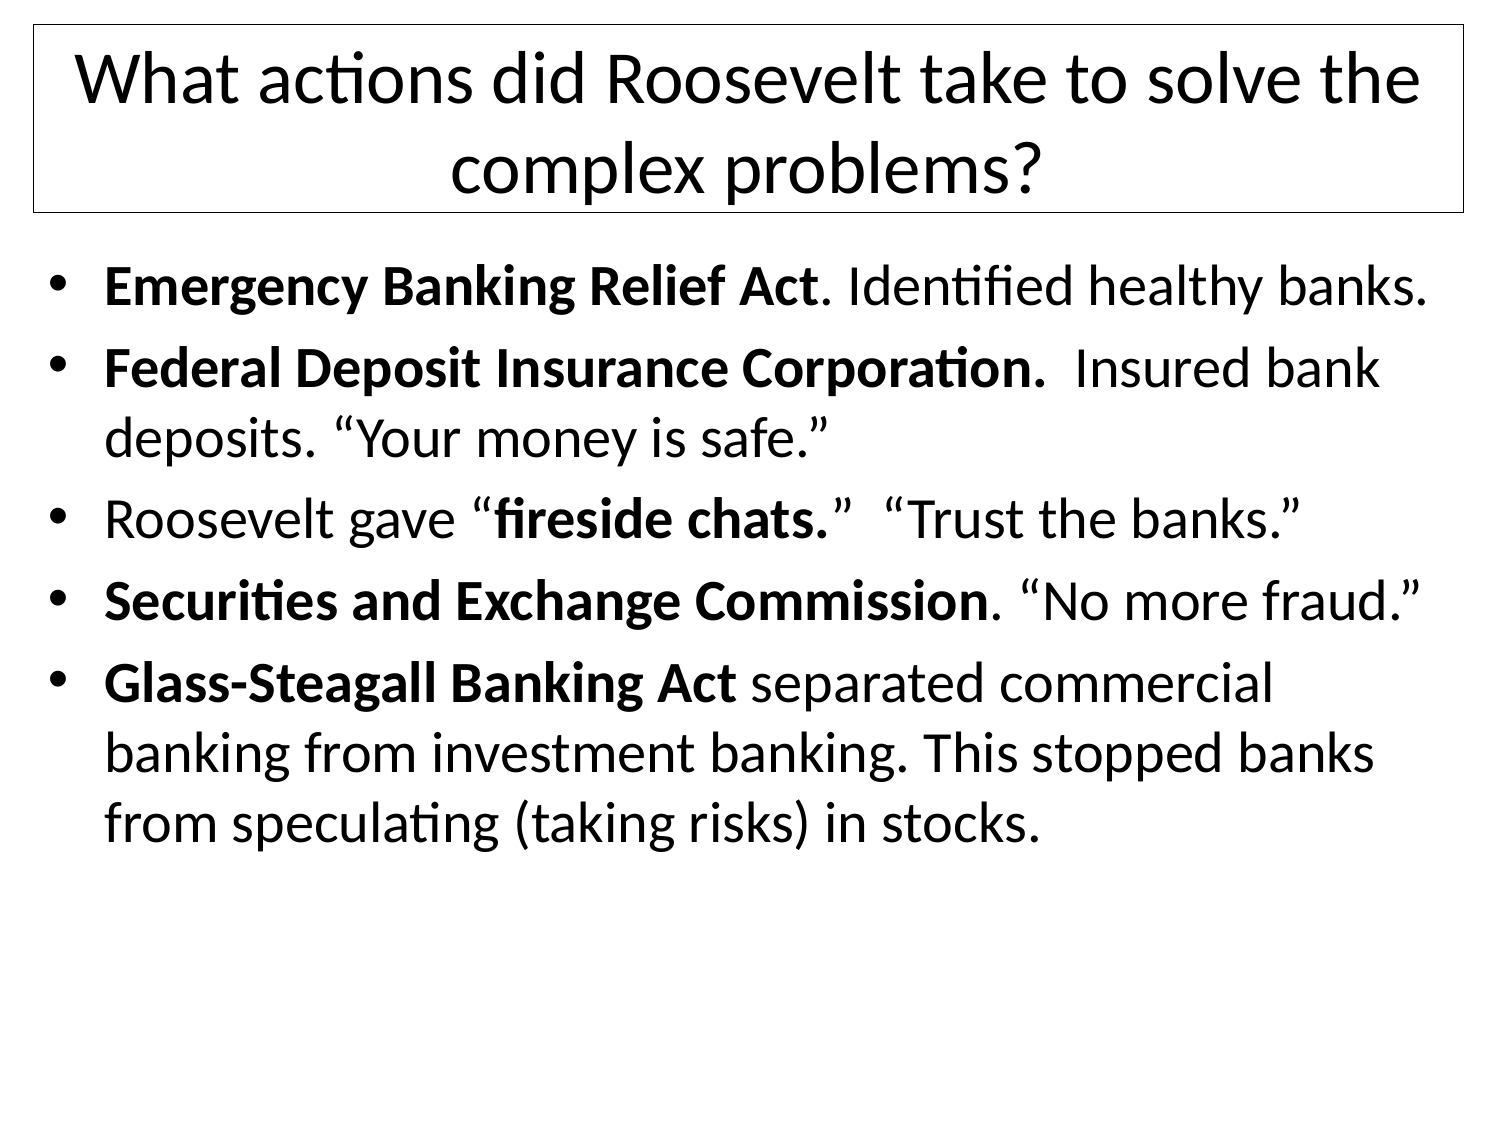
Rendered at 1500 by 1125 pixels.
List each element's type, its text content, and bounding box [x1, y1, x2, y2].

title What actions did Roosevelt take to solve the complex problems? [33, 24, 1464, 213]
list Emergency Banking Relief Act. Identified healthy banks. Federal Deposit Insurance Corporation. Insured bank deposits. “Your money is safe.” Roosevelt gave “fireside chats.” “Trust the banks.” Securities and Exchange Commission. “No more fraud.” Glass-Steagall Banking Act separated commercial banking from investment banking. This stopped banks from speculating (taking risks) in stocks. [33, 239, 1464, 1125]
